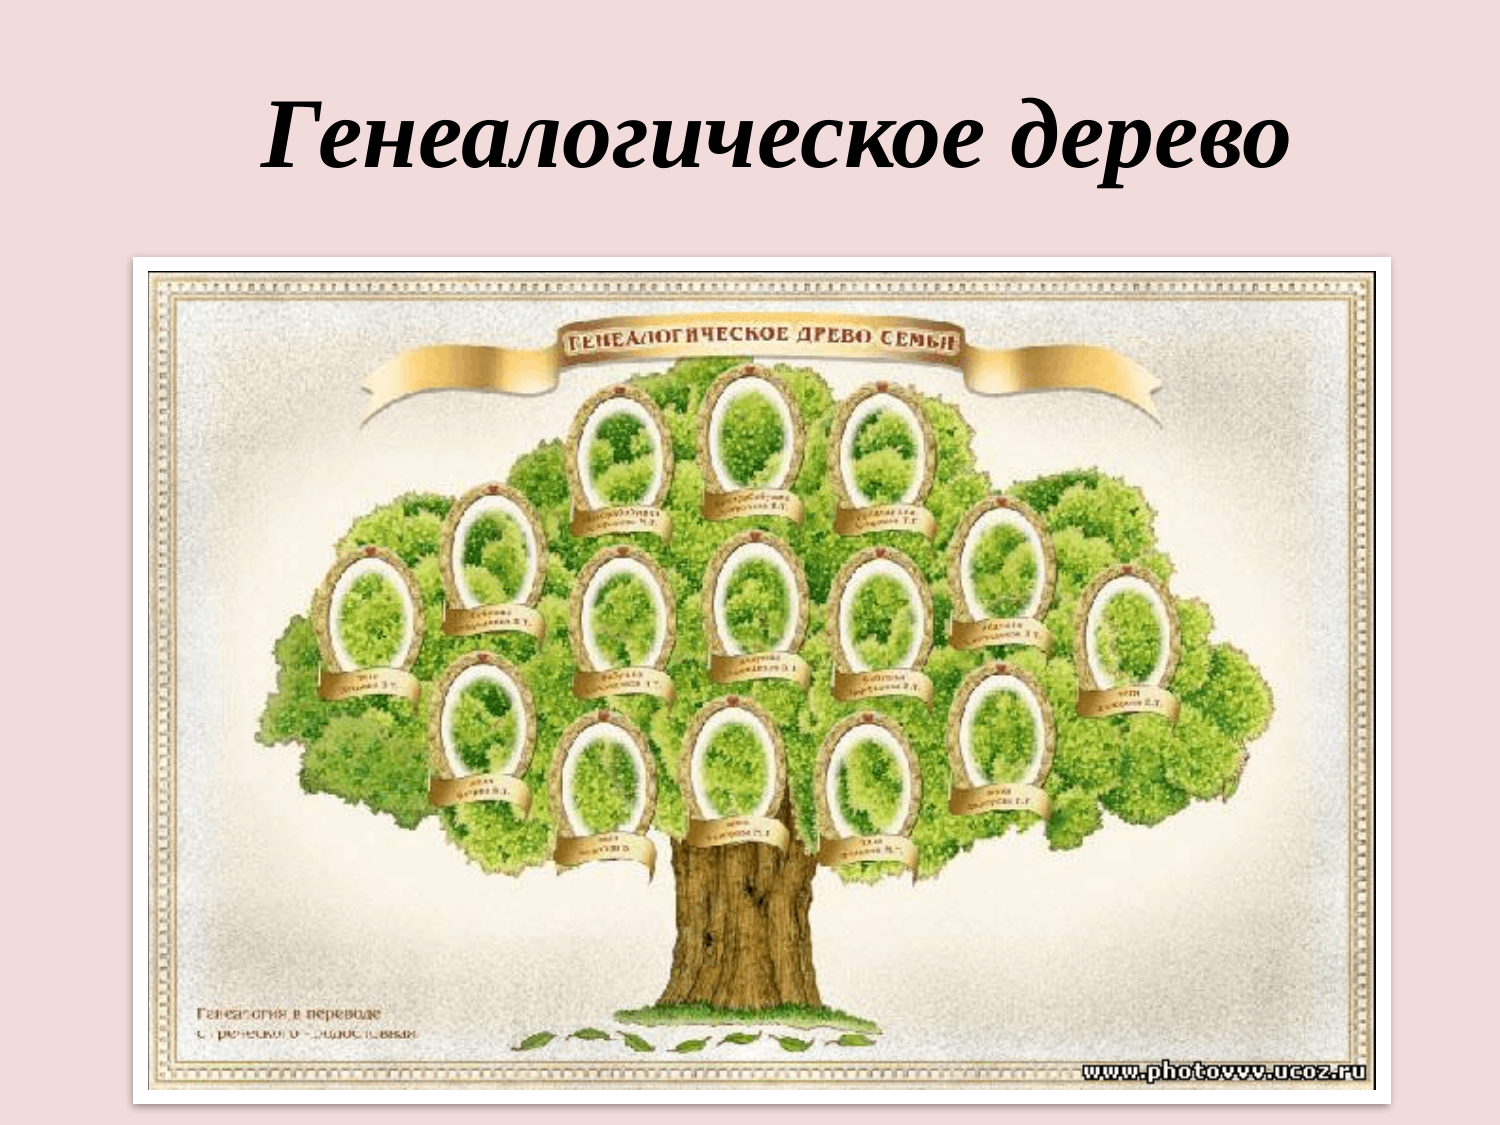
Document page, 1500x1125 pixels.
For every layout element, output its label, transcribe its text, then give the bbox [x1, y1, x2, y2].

picture [147, 270, 1377, 1090]
text_box Генеалогическое дерево [246, 60, 1337, 195]
